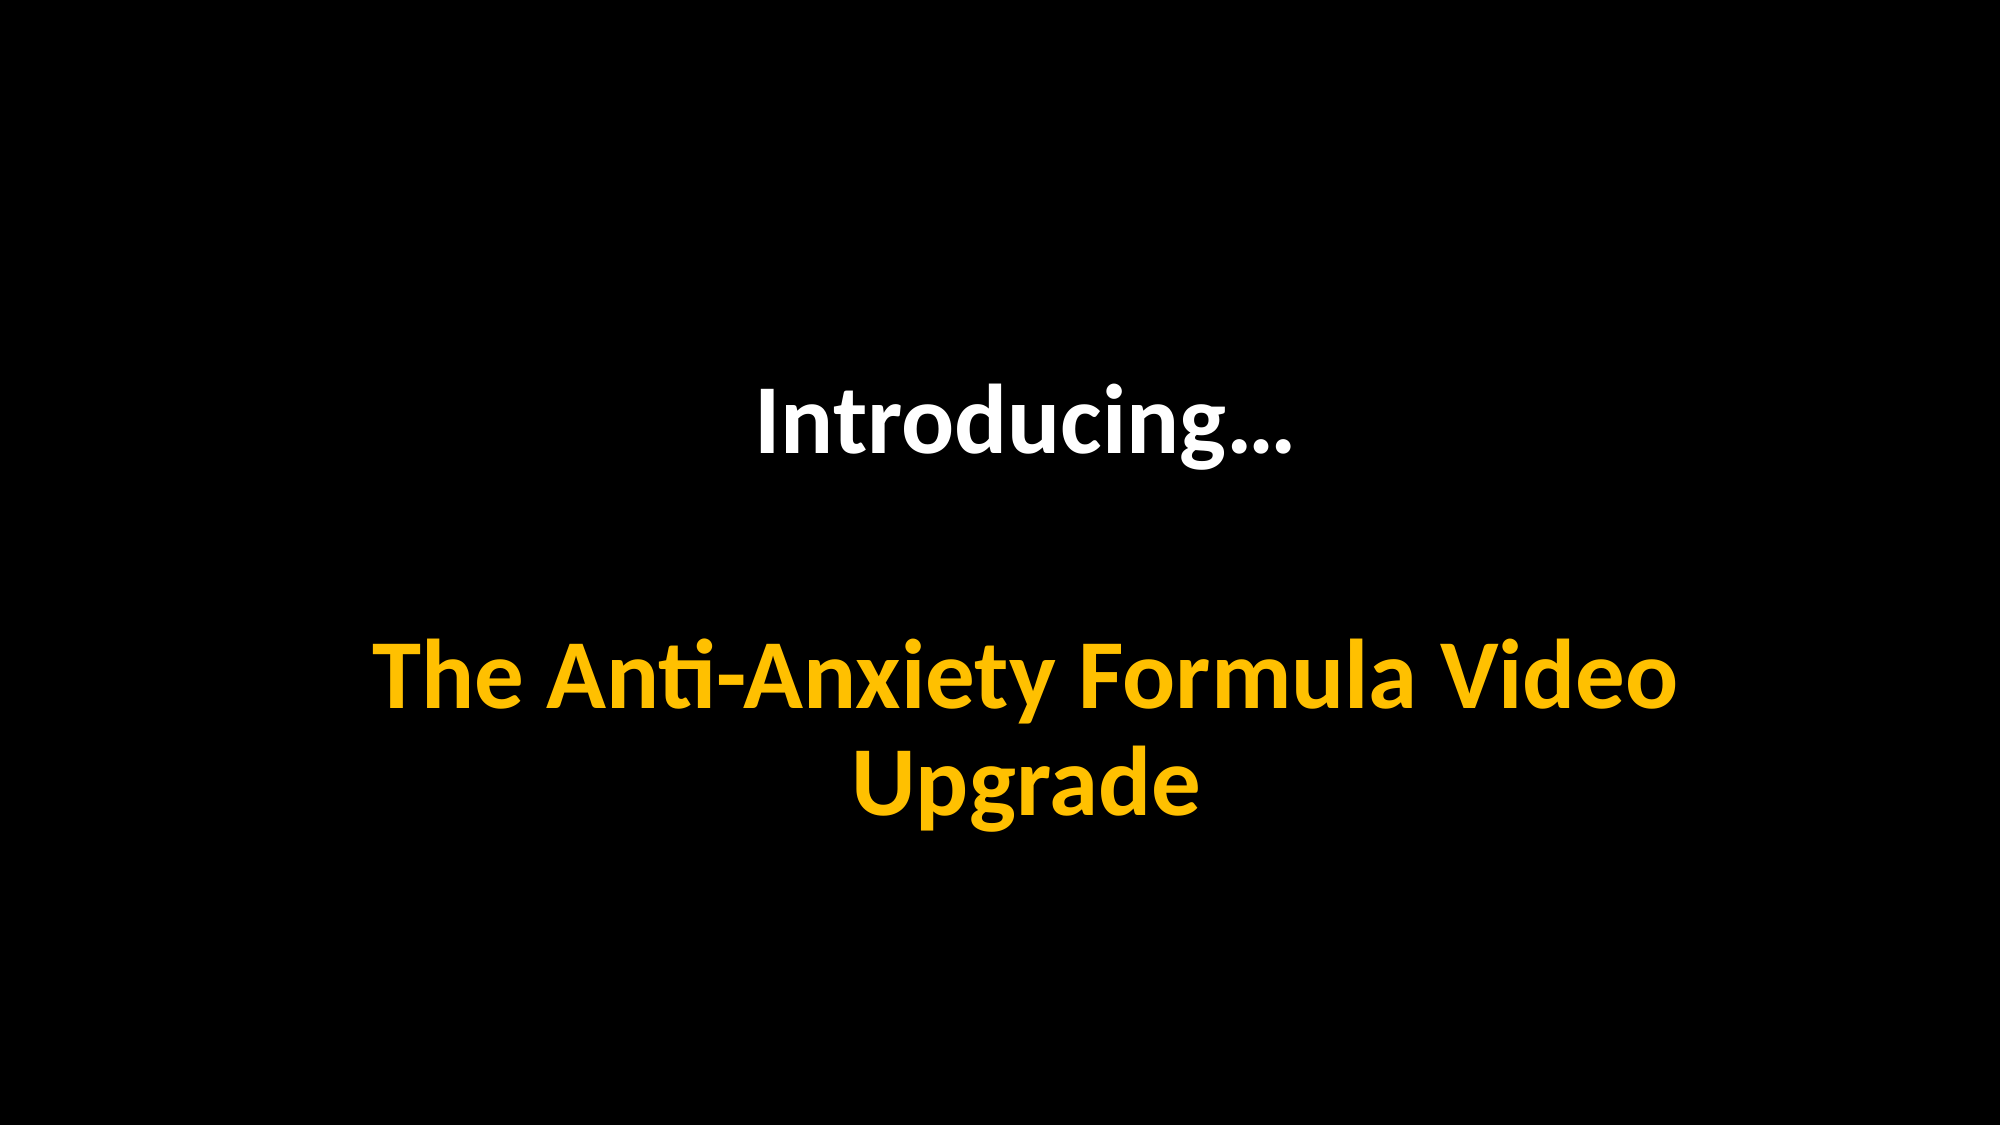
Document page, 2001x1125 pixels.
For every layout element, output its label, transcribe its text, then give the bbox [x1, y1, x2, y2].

list Introducing… The Anti-Anxiety Formula Video Upgrade [182, 360, 1870, 848]
